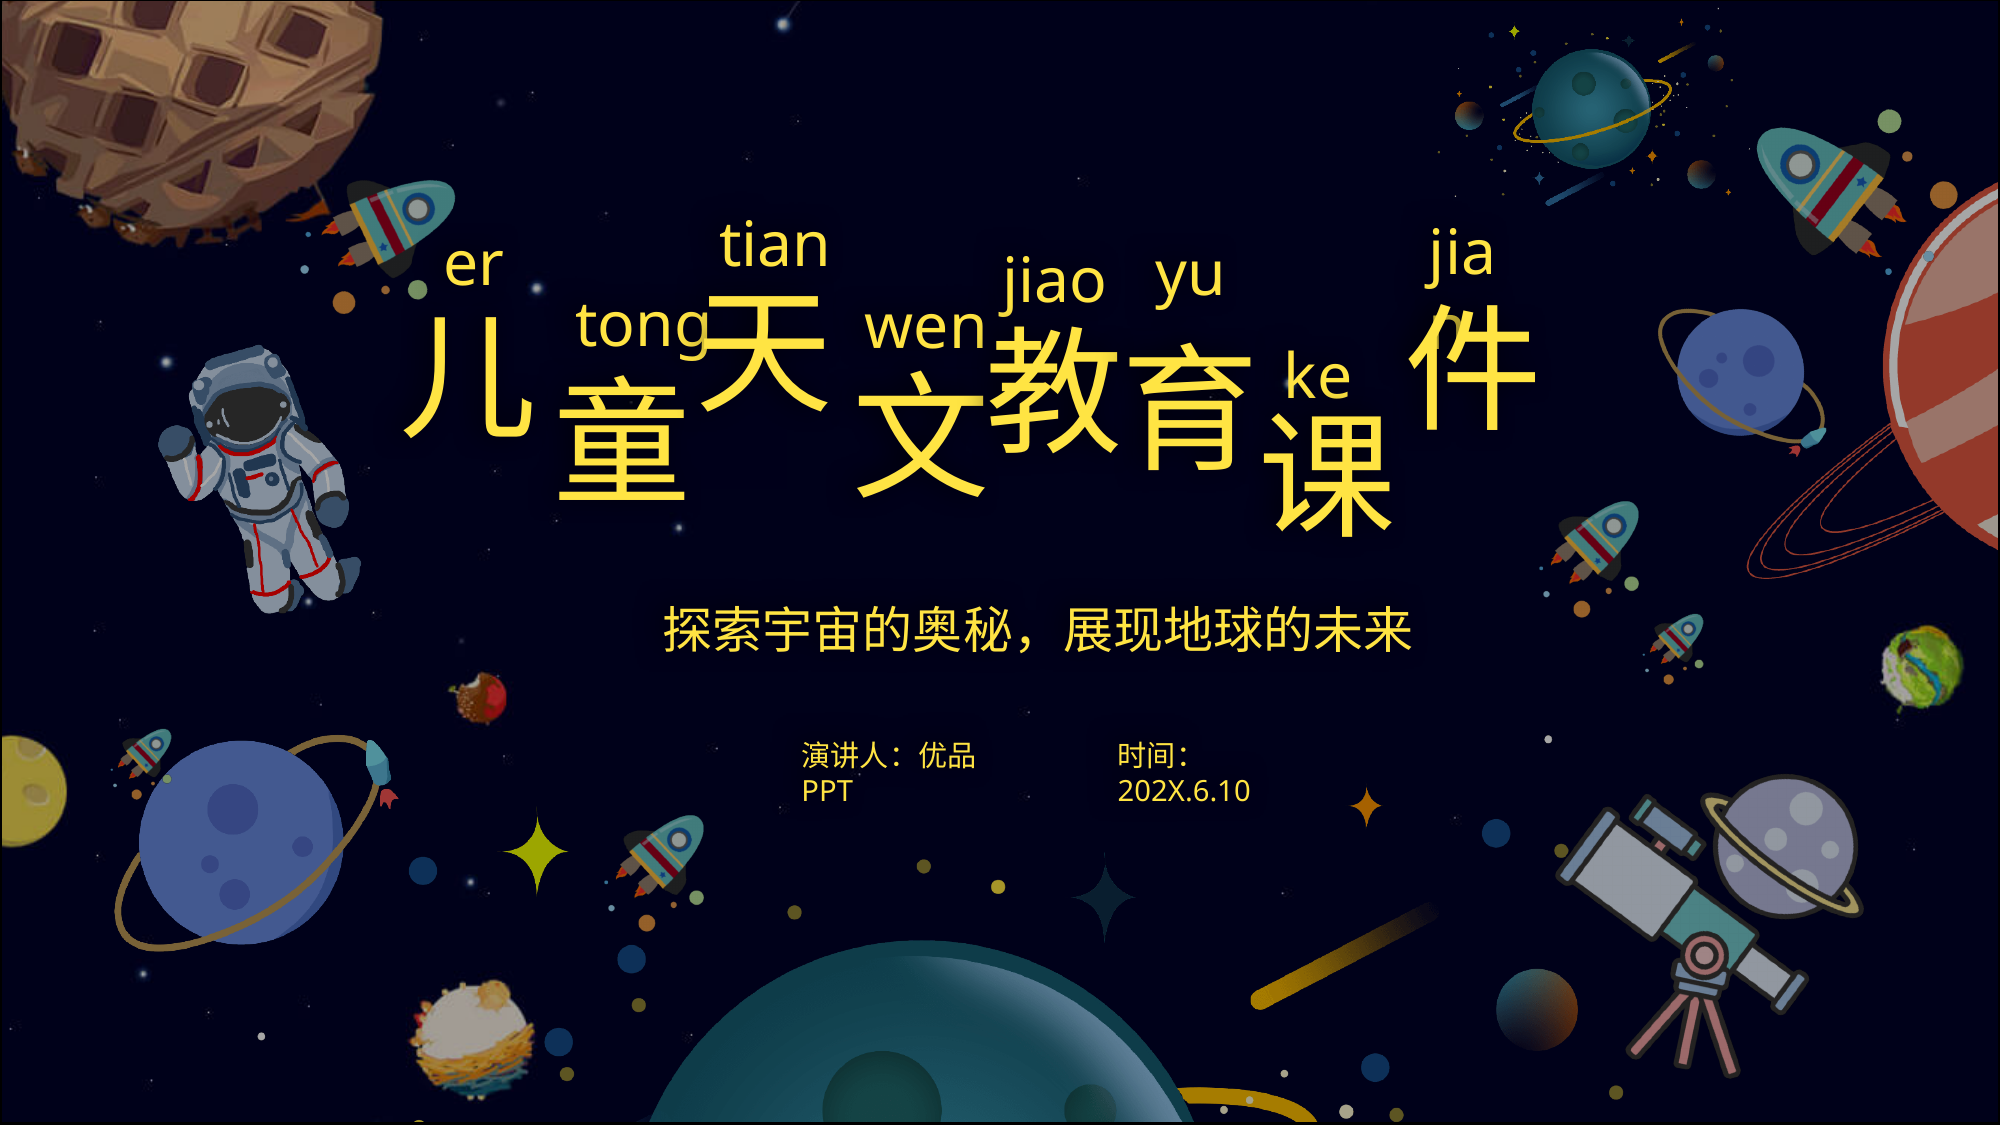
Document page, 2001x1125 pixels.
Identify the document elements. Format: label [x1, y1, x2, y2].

text_box [1243, 327, 1415, 564]
text_box [538, 276, 791, 530]
text_box [1106, 225, 1278, 497]
text_box [837, 278, 1017, 525]
text_box [384, 215, 577, 465]
text_box [0, 0, 2000, 1125]
text_box [970, 231, 1101, 481]
text_box [1389, 204, 1561, 457]
text_box [680, 195, 872, 439]
